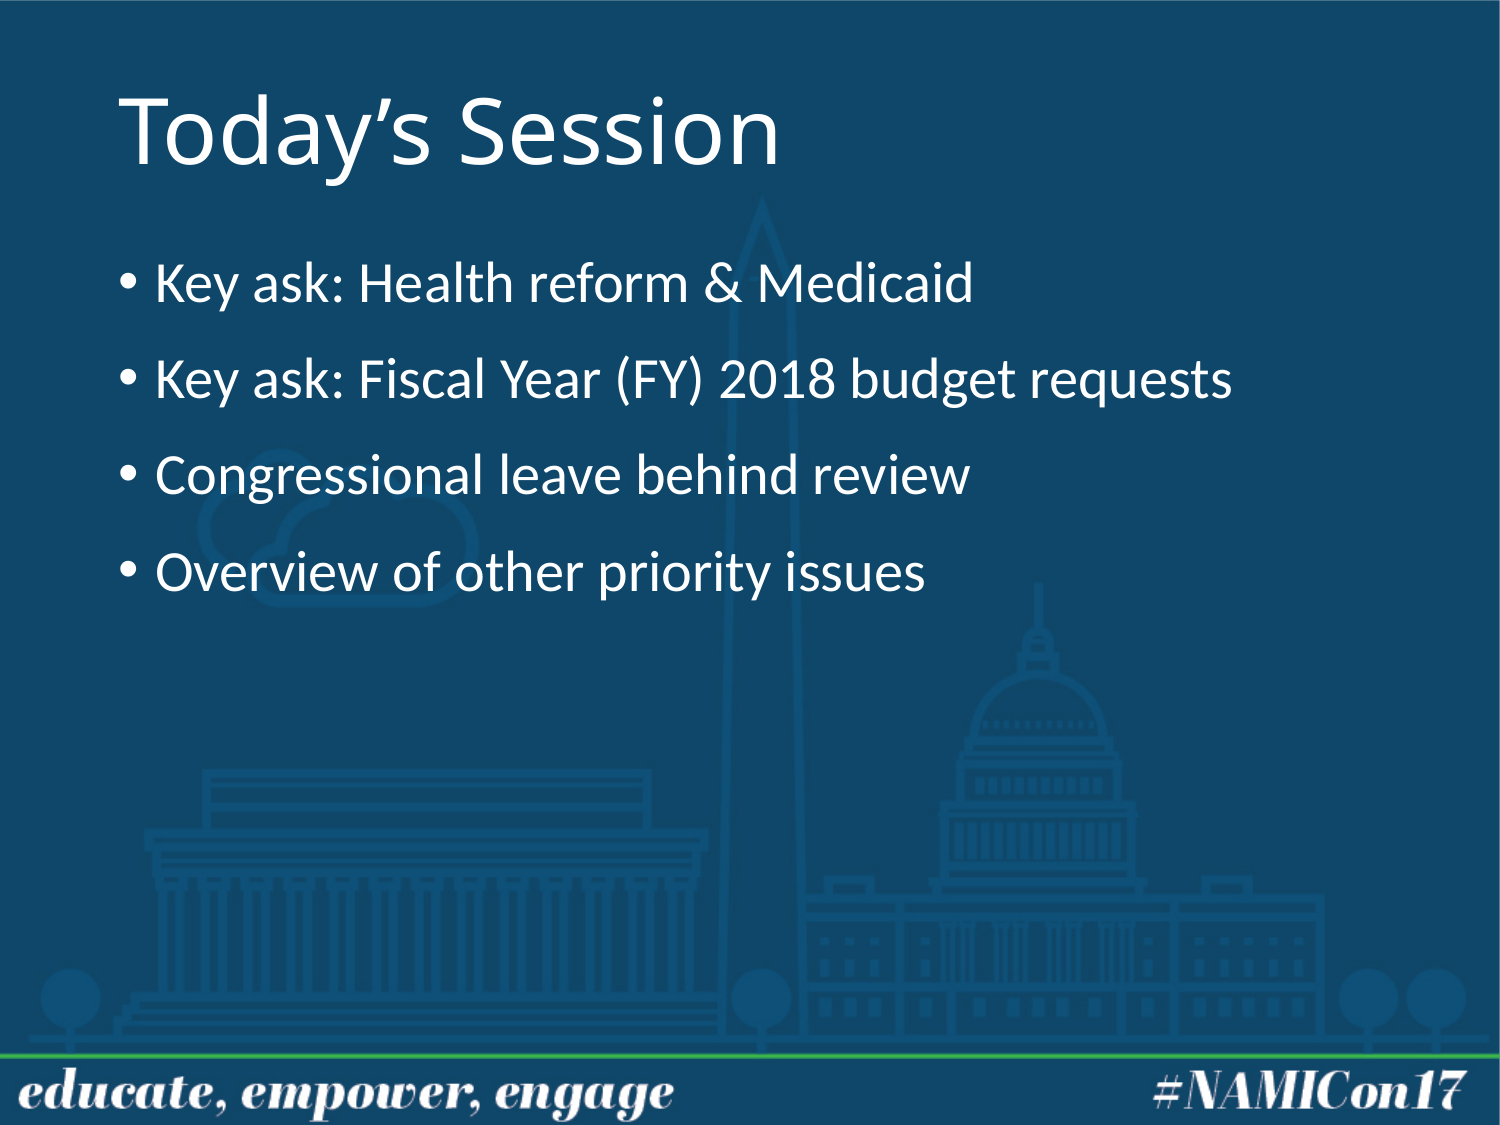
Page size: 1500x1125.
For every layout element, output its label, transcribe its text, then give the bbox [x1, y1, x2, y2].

picture [0, 0, 1500, 1125]
title Today’s Session [103, 59, 1397, 210]
list Key ask: Health reform & Medicaid Key ask: Fiscal Year (FY) 2018 budget requests Congressional leave behind review Overview of other priority issues [103, 244, 1397, 1014]
